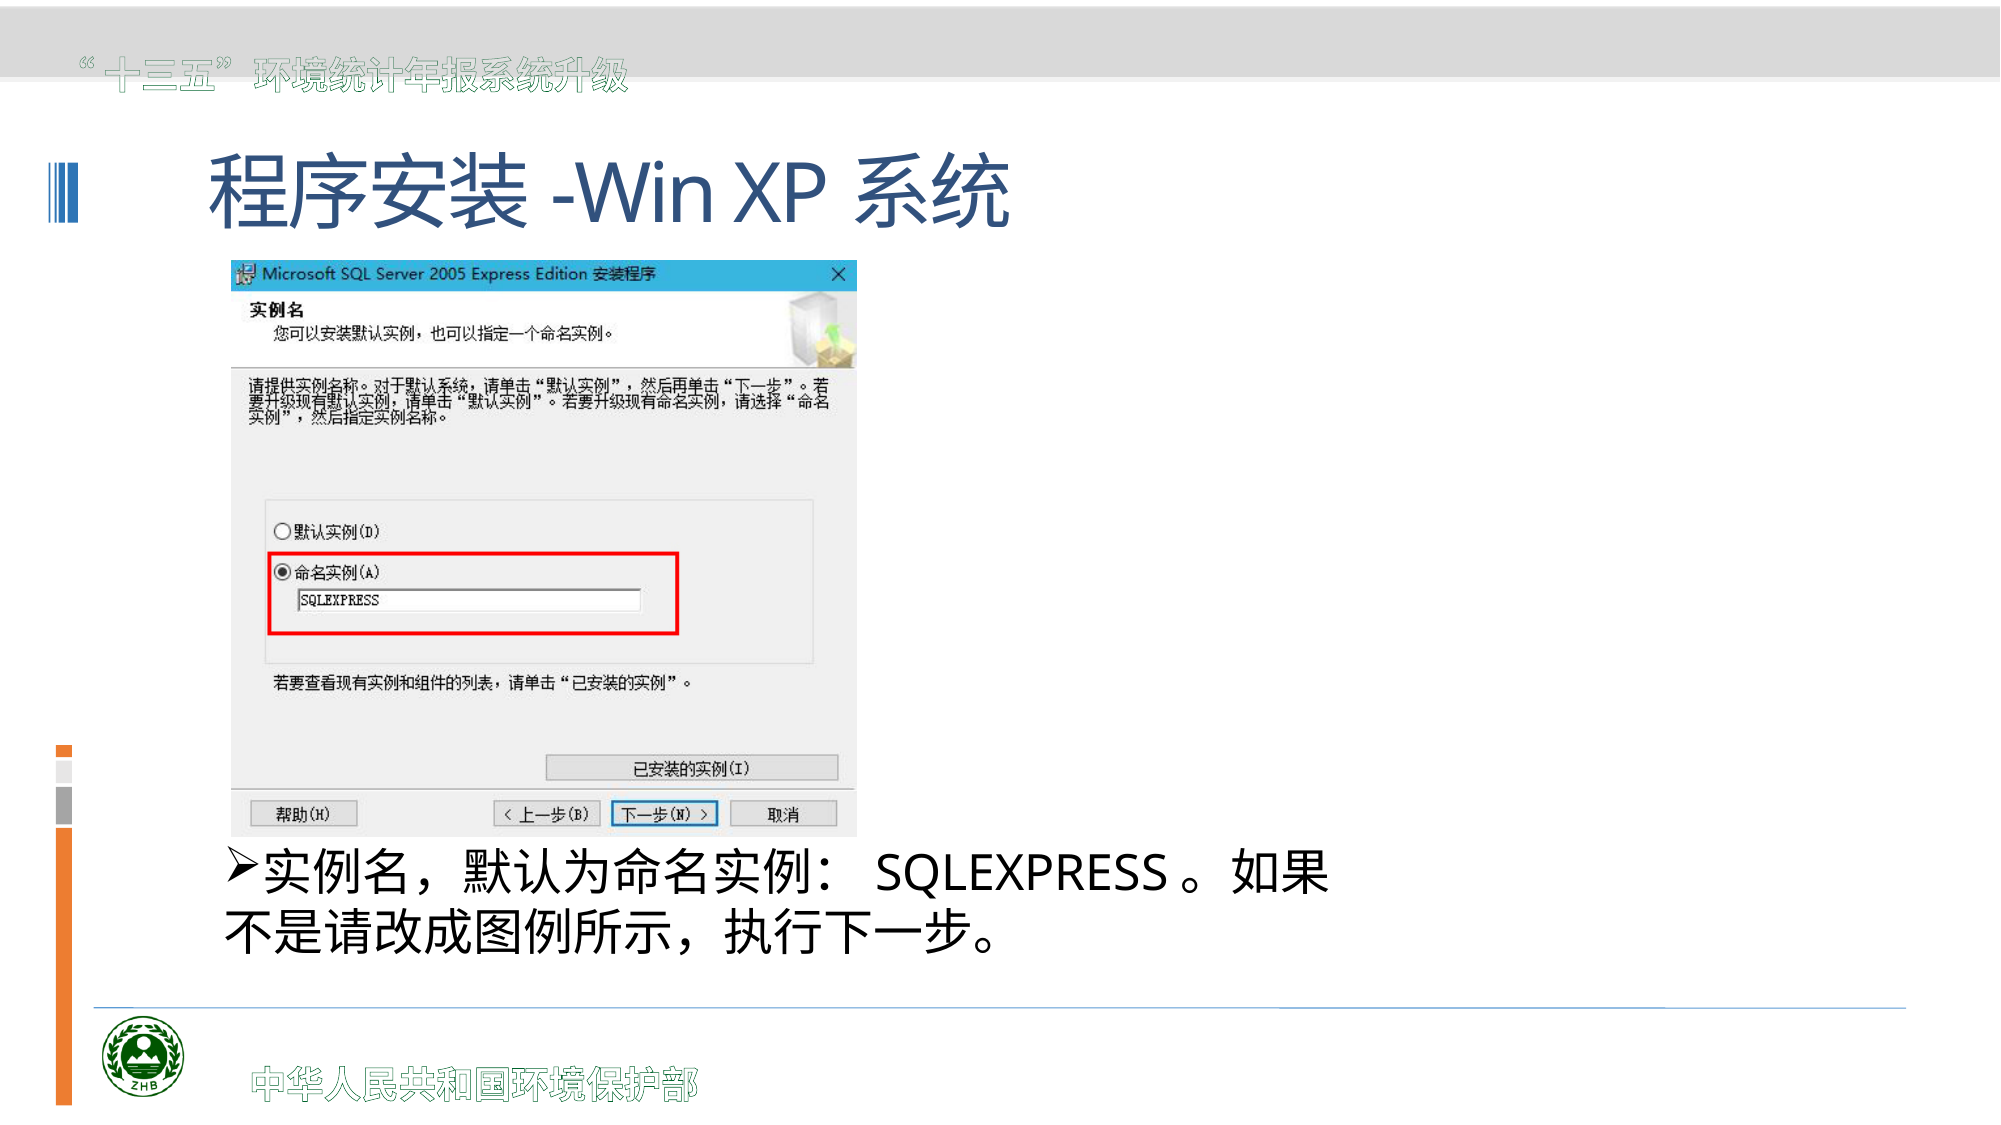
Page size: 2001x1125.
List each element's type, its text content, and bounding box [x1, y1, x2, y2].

picture [93, 1007, 188, 1106]
text_box 程序安装-Win XP系统 [192, 131, 1080, 261]
text_box 实例名，默认为命名实例：SQLEXPRESS。如果不是请改成图例所示，执行下一步。 [208, 833, 1394, 969]
picture [231, 260, 857, 837]
